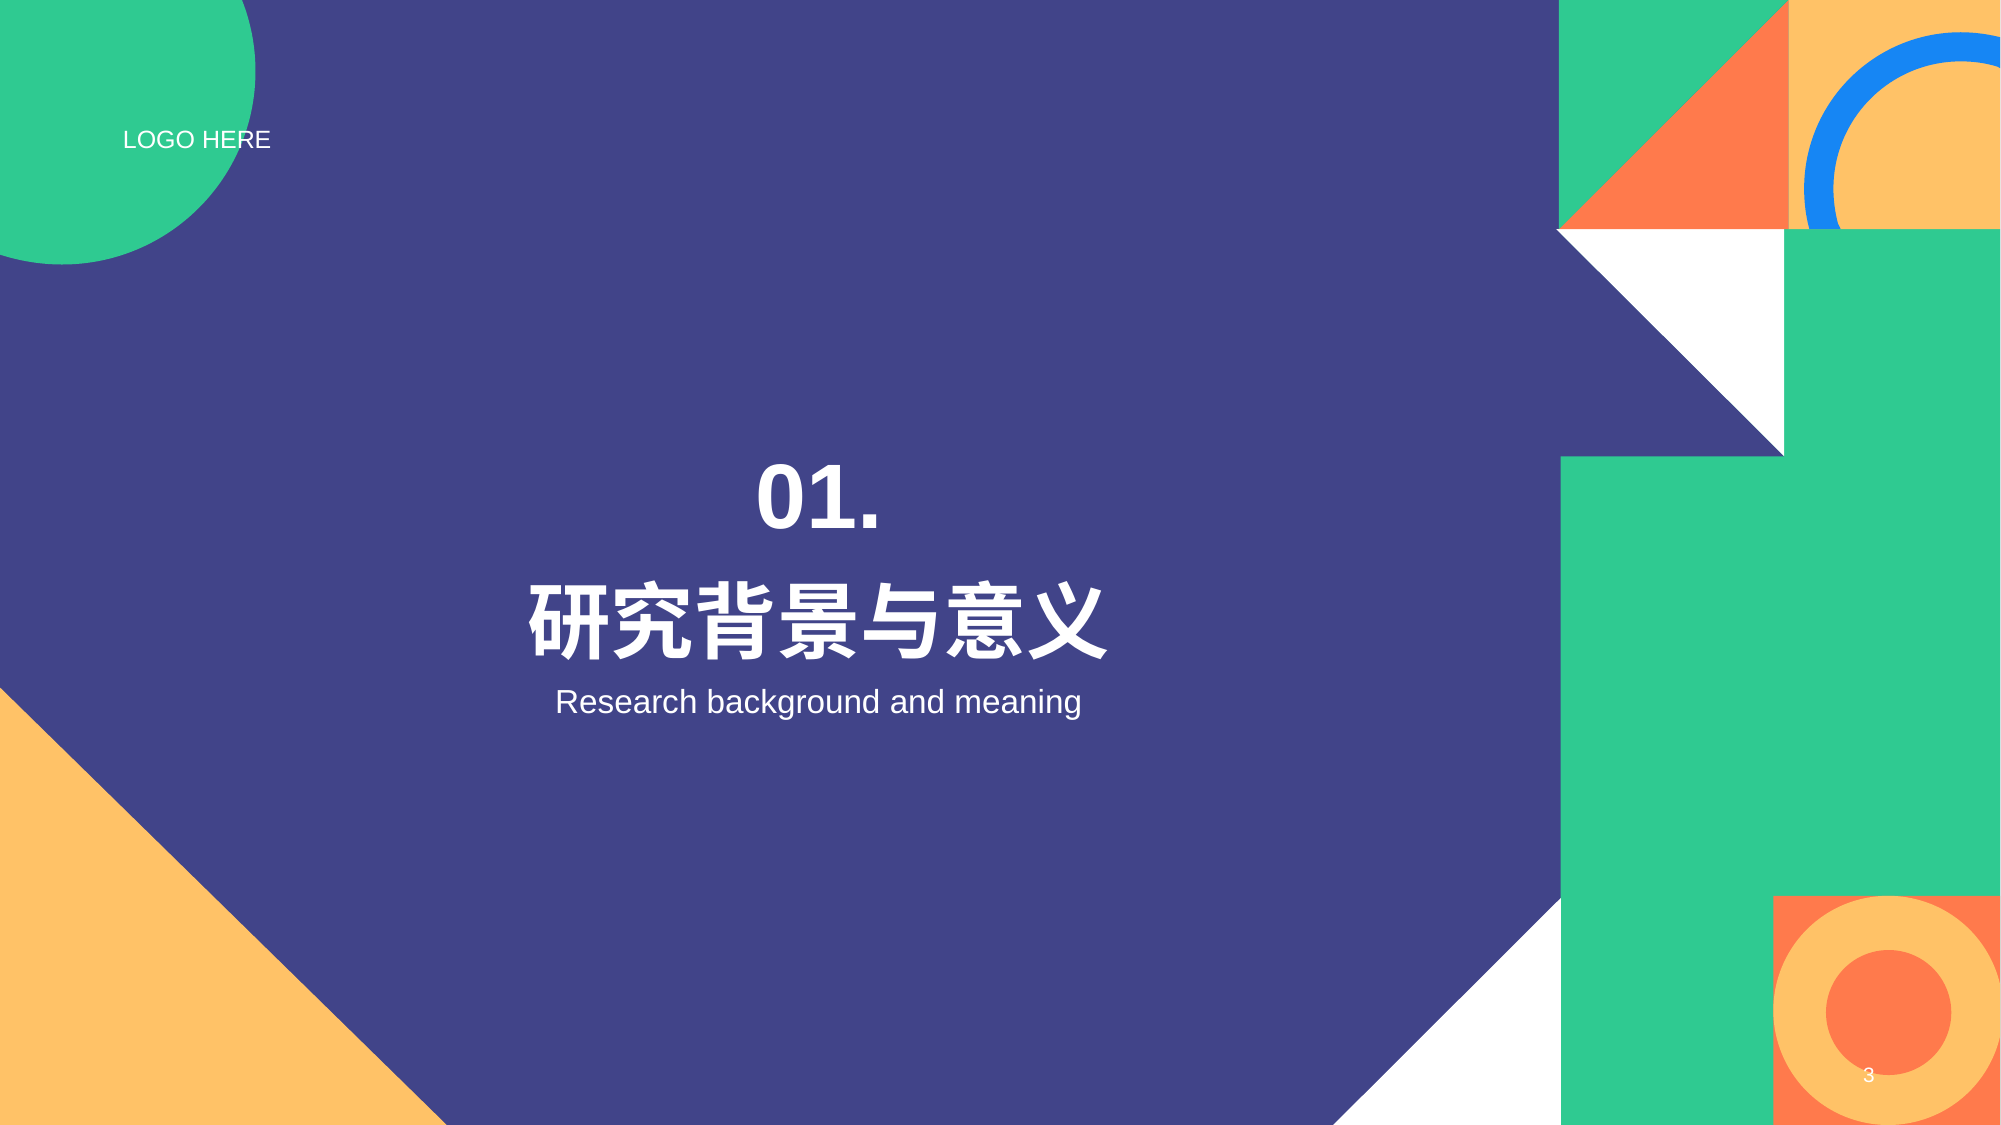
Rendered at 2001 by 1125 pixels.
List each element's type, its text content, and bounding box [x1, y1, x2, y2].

text_box 01. [348, 442, 1289, 557]
title 研究背景与意义 [348, 571, 1289, 677]
list Research background and meaning [348, 677, 1289, 730]
text_box LOGO HERE [108, 119, 292, 169]
slide_number 3 [1452, 1056, 1890, 1092]
